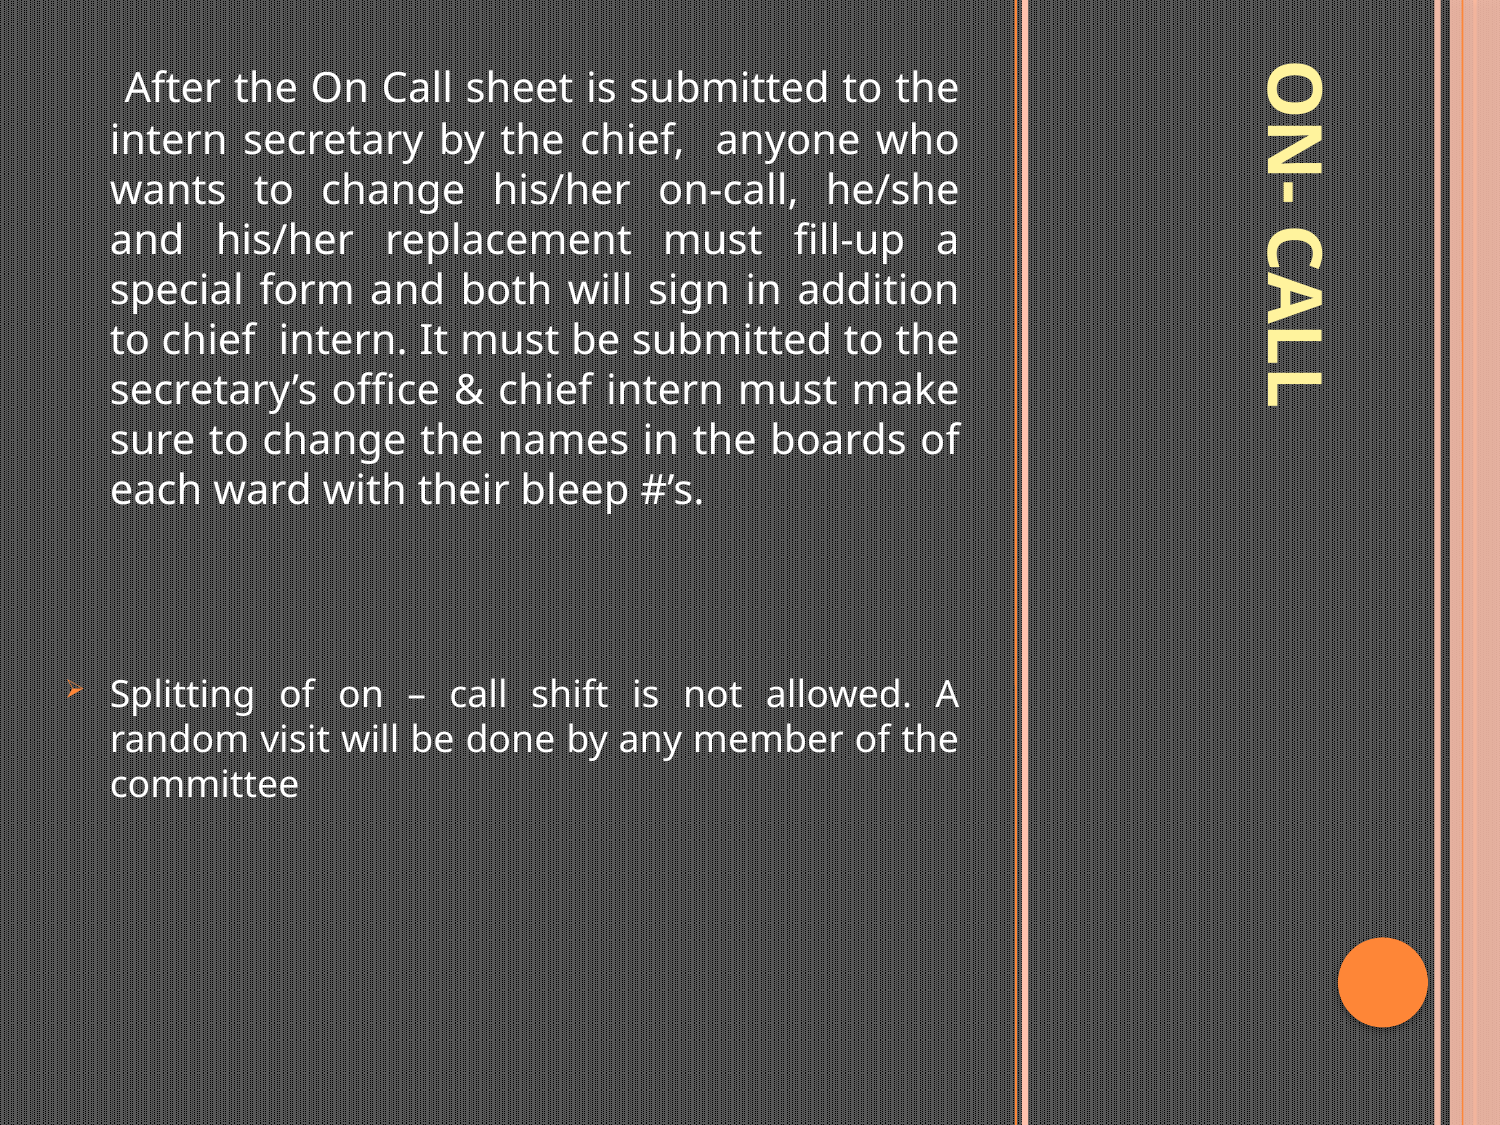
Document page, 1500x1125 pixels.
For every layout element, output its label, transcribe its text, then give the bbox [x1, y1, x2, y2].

list After the On Call sheet is submitted to the intern secretary by the chief, anyone who wants to change his/her on-call, he/she and his/her replacement must fill-up a special form and both will sign in addition to chief intern. It must be submitted to the secretary’s office & chief intern must make sure to change the names in the boards of each ward with their bleep #’s. Splitting of on – call shift is not allowed. A random visit will be done by any member of the committee [50, 45, 975, 1083]
title On- call [1246, 45, 1388, 1080]
